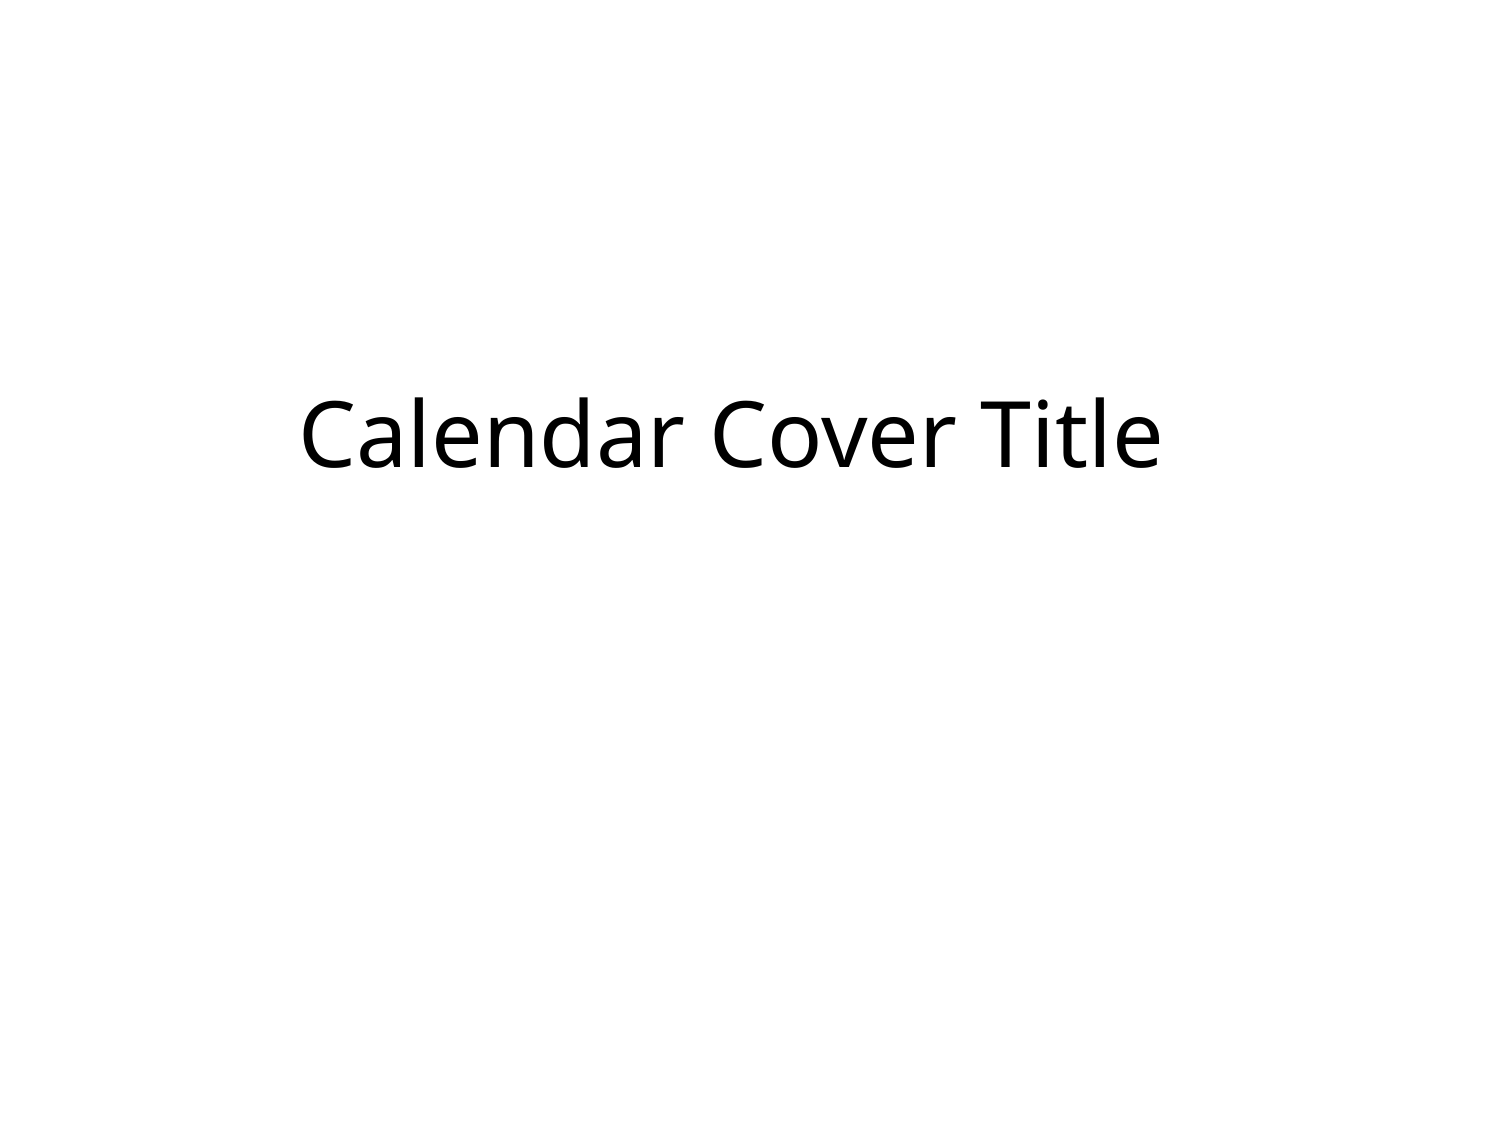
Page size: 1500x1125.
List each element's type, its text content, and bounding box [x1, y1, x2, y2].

title Calendar Cover Title [84, 329, 1379, 547]
